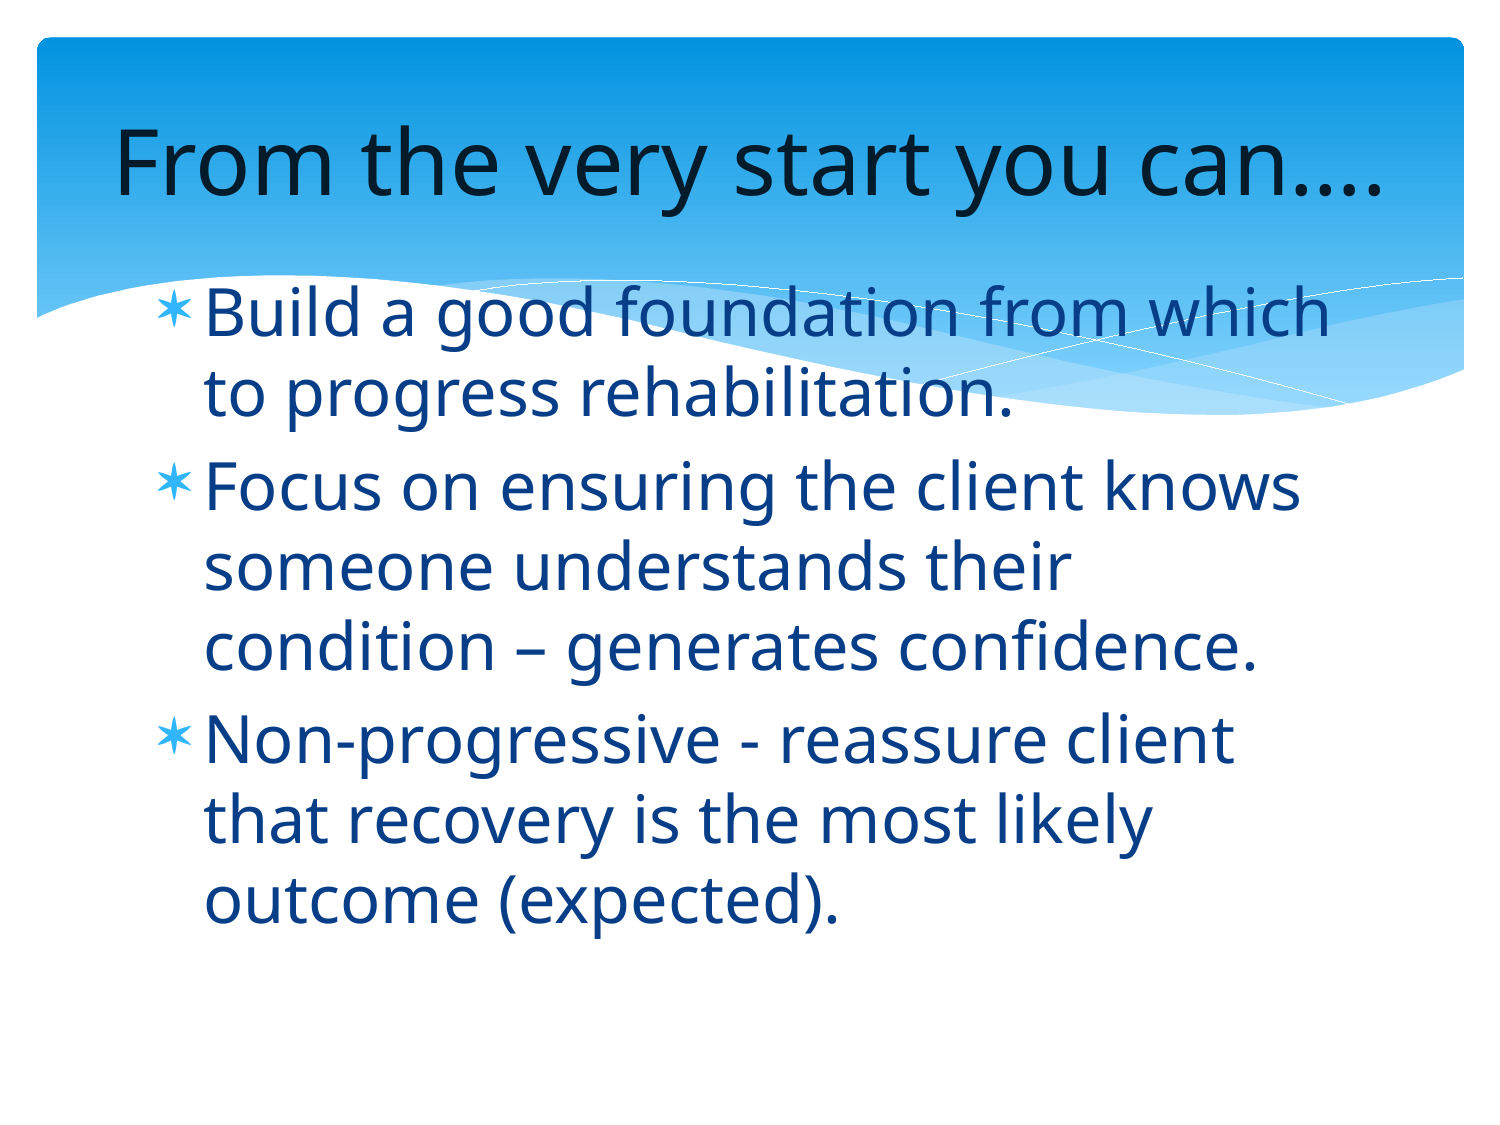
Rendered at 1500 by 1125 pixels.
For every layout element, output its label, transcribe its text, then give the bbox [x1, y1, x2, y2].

title From the very start you can…. [75, 55, 1425, 261]
list Build a good foundation from which to progress rehabilitation. Focus on ensuring the client knows someone understands their condition – generates confidence. Non-progressive - reassure client that recovery is the most likely outcome (expected). [143, 262, 1359, 1005]
